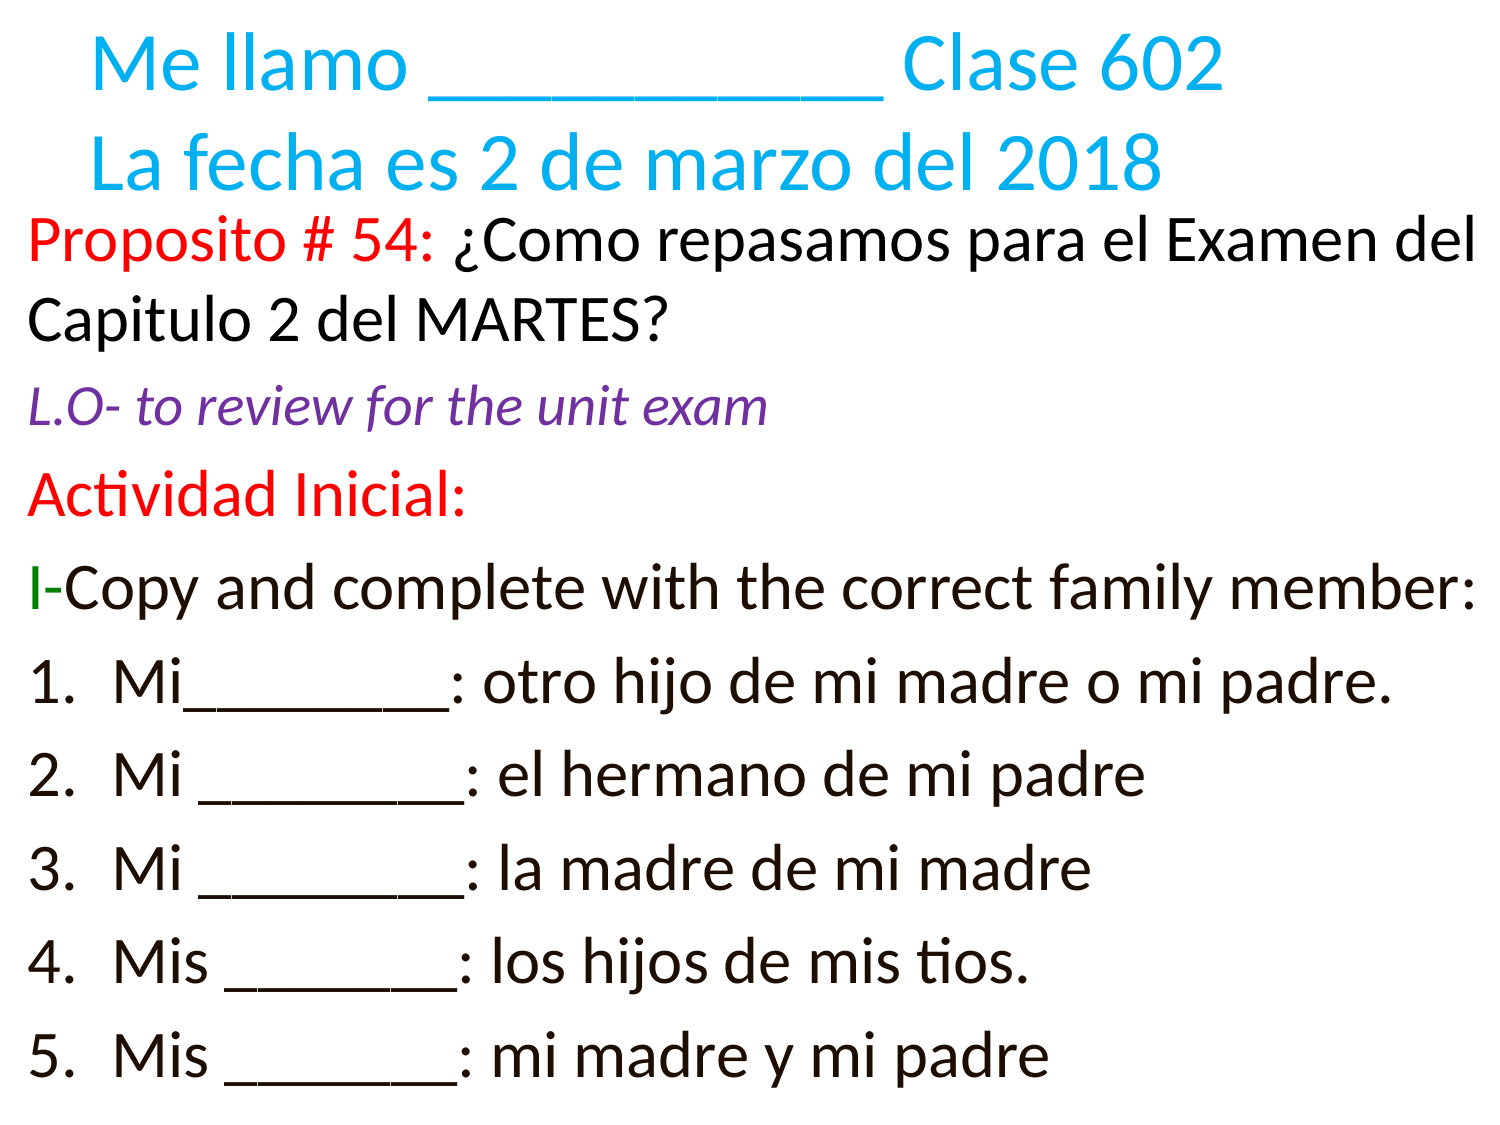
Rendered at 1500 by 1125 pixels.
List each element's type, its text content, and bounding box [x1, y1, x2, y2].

text_box Proposito # 54: ¿Como repasamos para el Examen del Capitulo 2 del MARTES? L.O- to review for the unit exam Actividad Inicial: I-Copy and complete with the correct family member: Mi________: otro hijo de mi madre o mi padre. Mi ________: el hermano de mi padre Mi ________: la madre de mi madre Mis _______: los hijos de mis tios. Mis _______: mi madre y mi padre [12, 187, 1500, 1125]
text_box Me llamo ___________ Clase 602 La fecha es 2 de marzo del 2018 [74, 0, 1425, 187]
